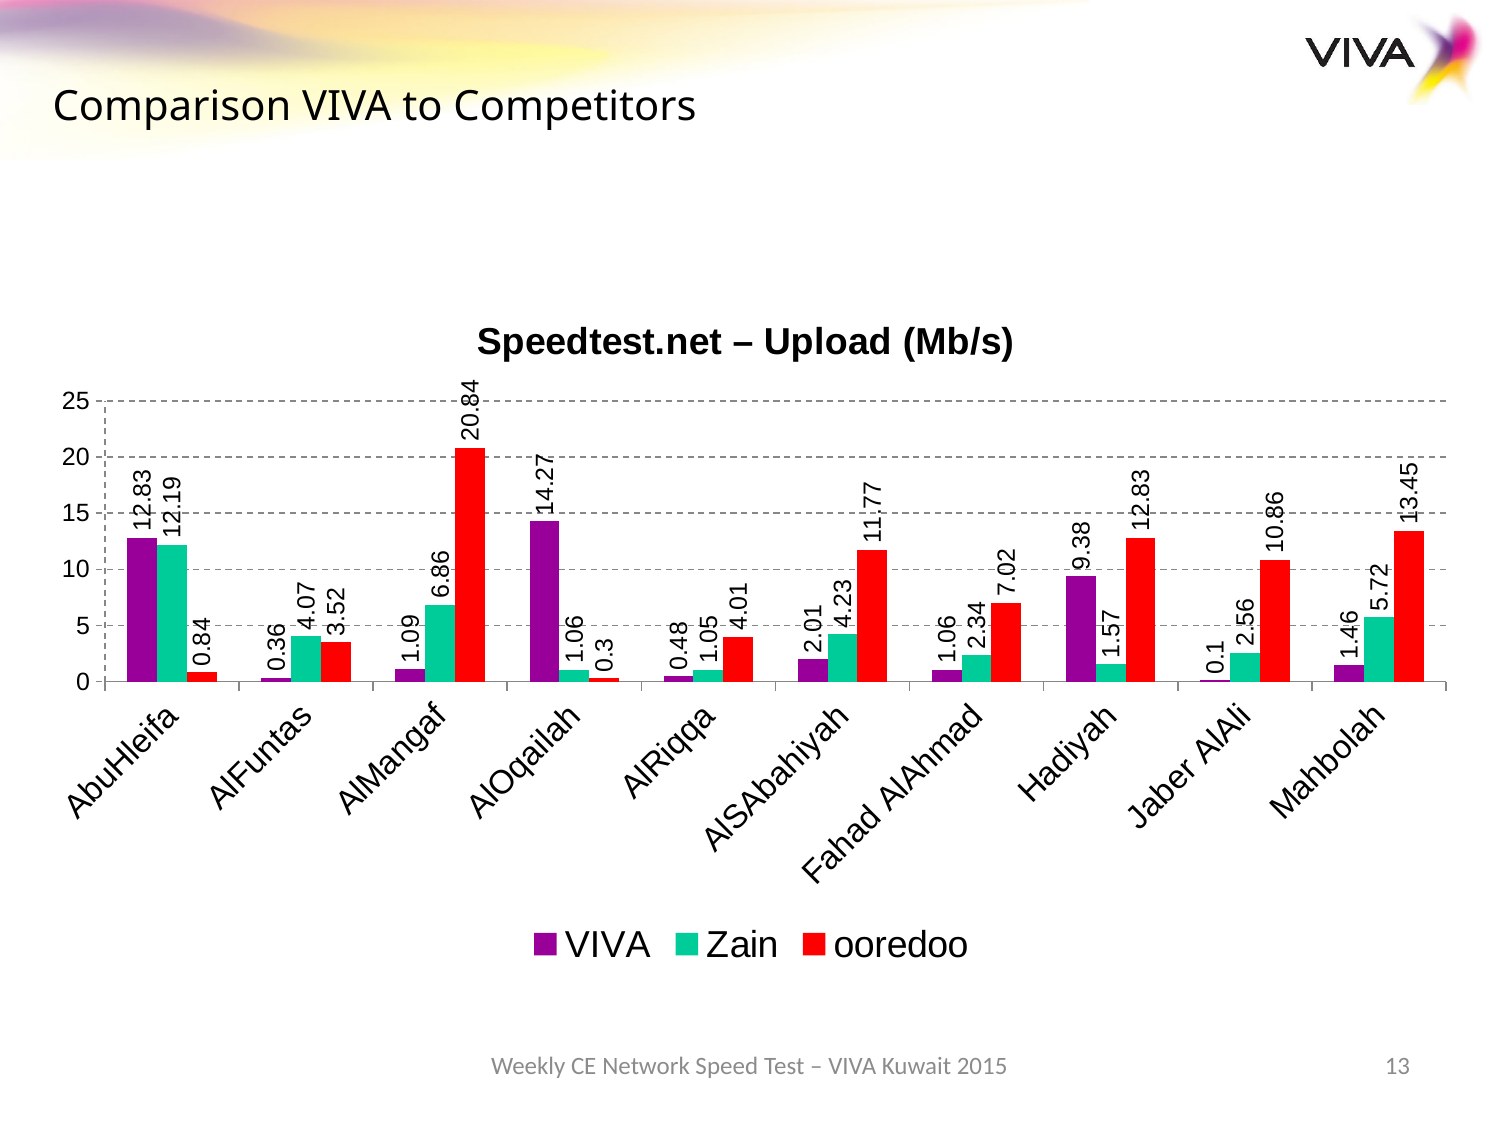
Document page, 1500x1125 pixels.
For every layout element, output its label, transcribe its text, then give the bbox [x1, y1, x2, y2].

picture [1300, 12, 1485, 105]
text_box 13 [1074, 1042, 1425, 1103]
text_box Weekly CE Network Speed Test – VIVA Kuwait 2015 [205, 1042, 1074, 1103]
picture [0, 0, 1089, 160]
text_box Comparison VIVA to Competitors [37, 24, 1278, 184]
chart [27, 287, 1476, 974]
